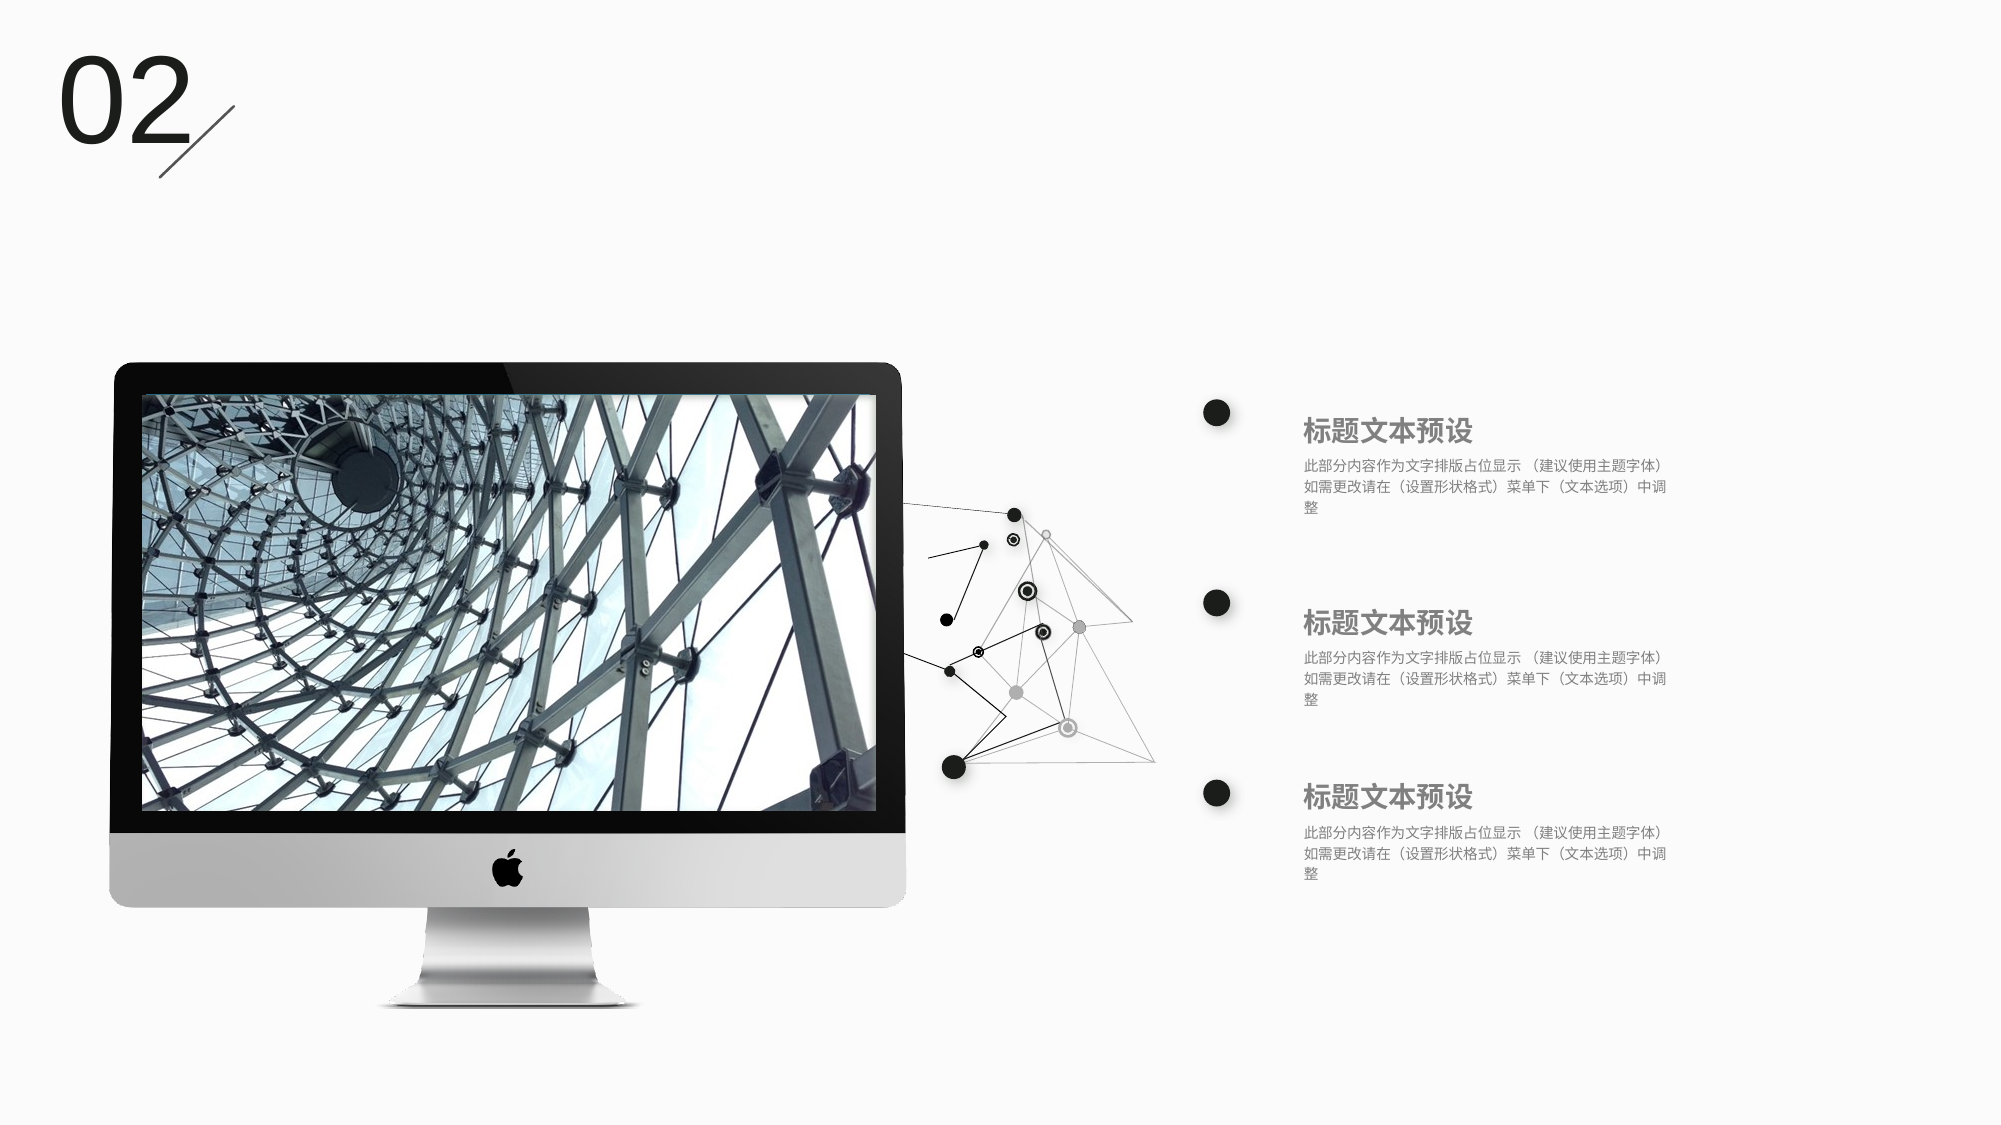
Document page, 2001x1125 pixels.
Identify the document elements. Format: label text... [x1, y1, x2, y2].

text_box [975, 733, 1153, 764]
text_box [1041, 635, 1065, 719]
text_box [1202, 588, 1232, 618]
text_box [1006, 506, 1023, 523]
text_box [1202, 398, 1232, 428]
text_box [1062, 721, 1074, 734]
text_box [1072, 620, 1086, 634]
text_box [940, 754, 967, 781]
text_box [1011, 521, 1047, 626]
text_box [943, 664, 956, 678]
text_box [949, 549, 978, 615]
picture [84, 347, 931, 1035]
text_box [1008, 685, 1024, 700]
text_box 02 [42, 10, 214, 176]
text_box [940, 613, 954, 627]
text_box [1202, 778, 1232, 808]
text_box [159, 106, 234, 178]
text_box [1303, 779, 1672, 890]
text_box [1303, 412, 1672, 524]
text_box [1058, 718, 1078, 738]
text_box [1045, 625, 1051, 635]
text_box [1006, 716, 1060, 723]
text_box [954, 639, 1040, 675]
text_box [1303, 604, 1672, 716]
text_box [978, 538, 1045, 652]
